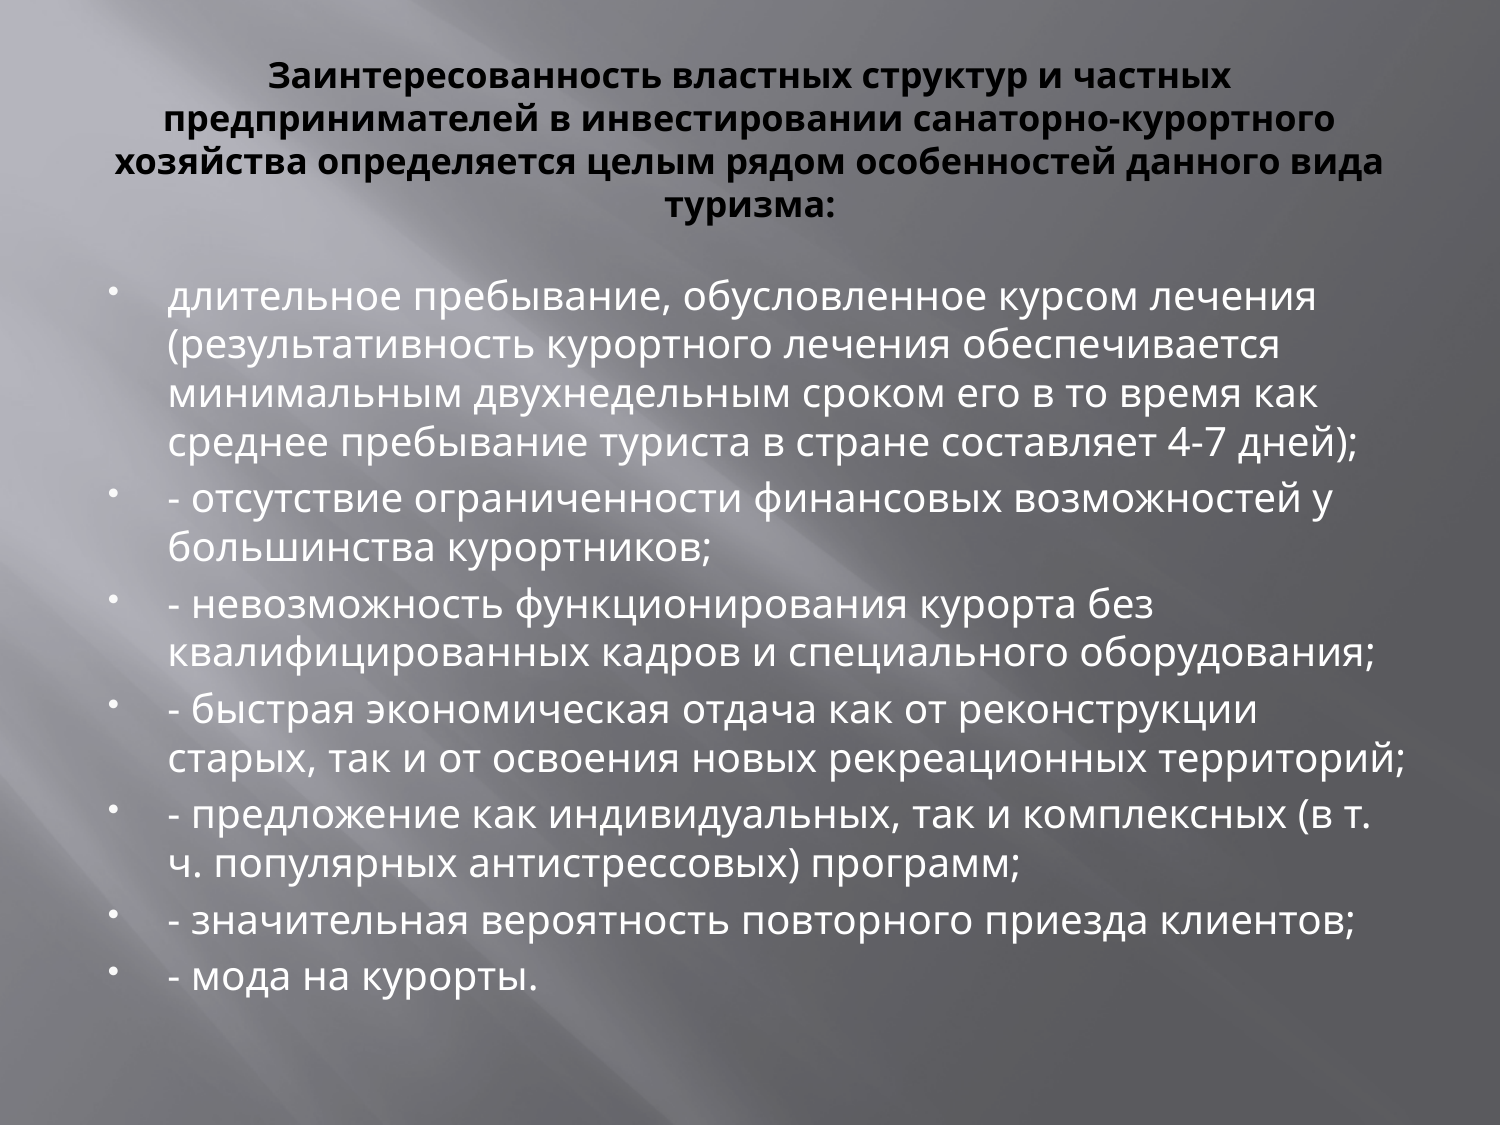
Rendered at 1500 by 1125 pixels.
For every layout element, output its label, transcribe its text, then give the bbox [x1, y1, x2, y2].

list длительное пребывание, обусловленное курсом лечения (результативность курортного лечения обеспечивается минимальным двухнедельным сроком его в то время как среднее пребывание туриста в стране составляет 4-7 дней); - отсутствие ограниченности финансовых возможностей у большинства курортников; - невозможность функционирования курорта без квалифицированных кадров и специального оборудования; - быстрая экономическая отдача как от реконструкции старых, так и от освоения новых рекреационных территорий; - предложение как индивидуальных, так и комплексных (в т. ч. популярных антистрессовых) программ; - значительная вероятность повторного приезда клиентов; - мода на курорты. [75, 262, 1425, 1035]
title Заинтересованность властных структур и частных предпринимателей в инвестировании санаторно-курортного хозяйства определяется целым рядом особенностей данного вида туризма: [75, 45, 1425, 233]
